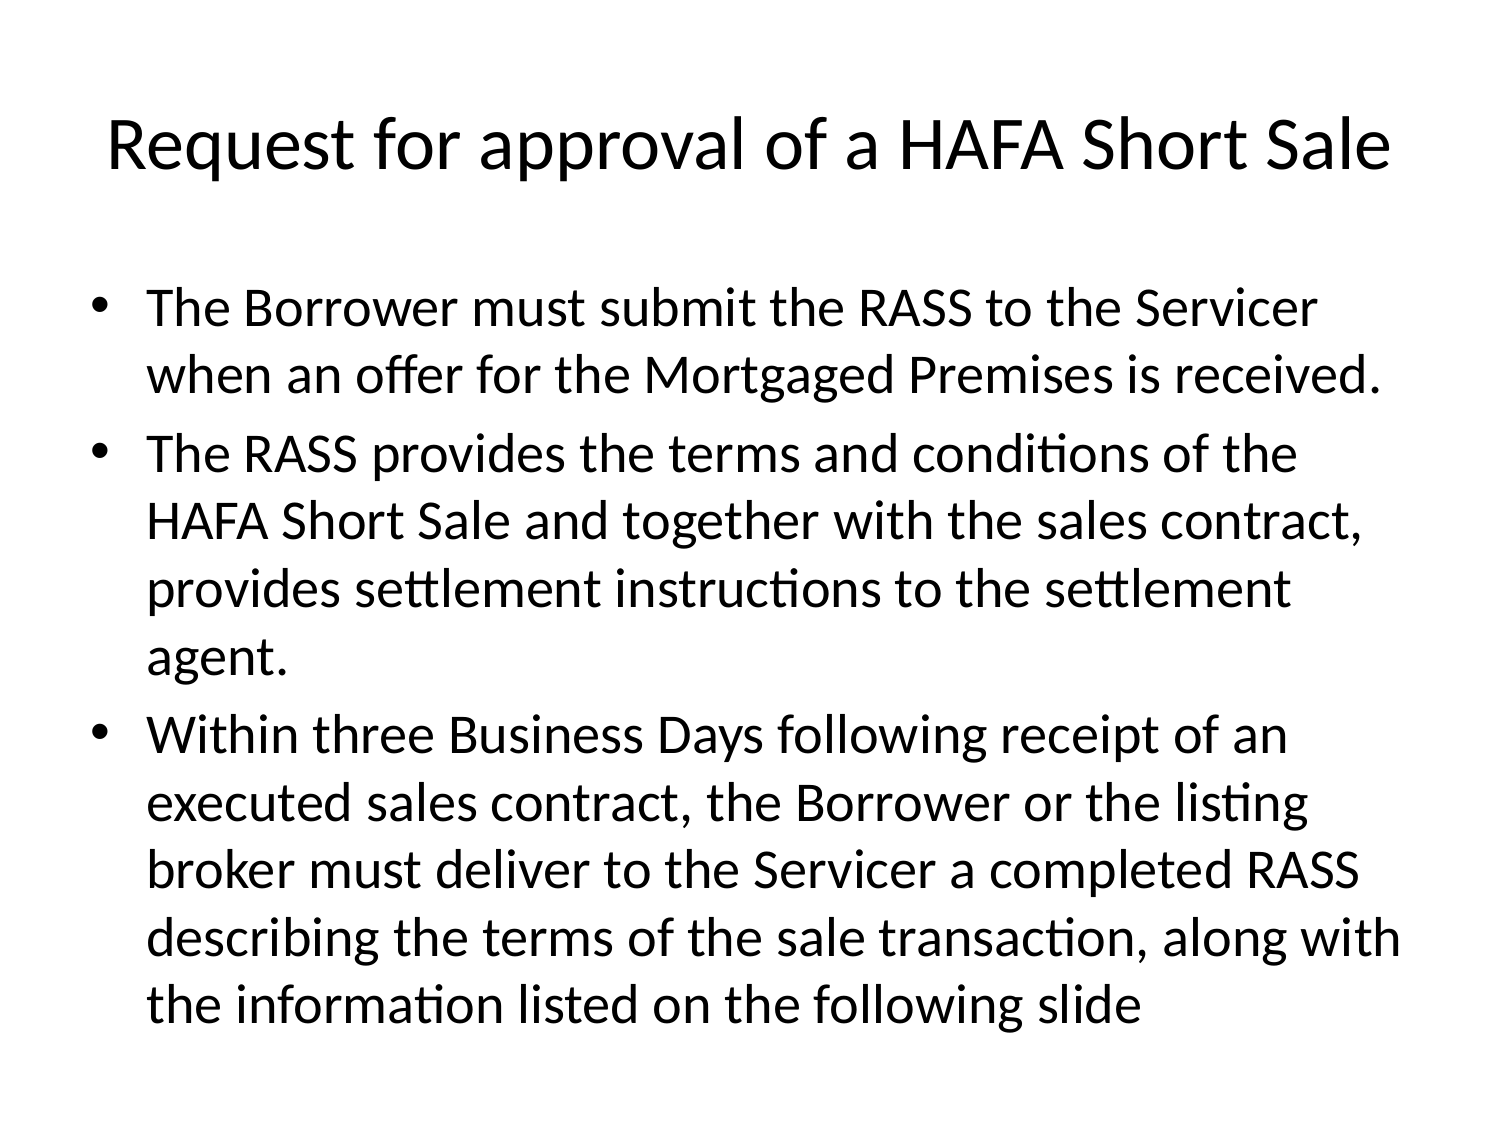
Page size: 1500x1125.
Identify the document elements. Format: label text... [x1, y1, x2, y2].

list The Borrower must submit the RASS to the Servicer when an offer for the Mortgaged Premises is received. The RASS provides the terms and conditions of the HAFA Short Sale and together with the sales contract, provides settlement instructions to the settlement agent. Within three Business Days following receipt of an executed sales contract, the Borrower or the listing broker must deliver to the Servicer a completed RASS describing the terms of the sale transaction, along with the information listed on the following slide [75, 262, 1425, 1075]
title Request for approval of a HAFA Short Sale [75, 45, 1425, 233]
